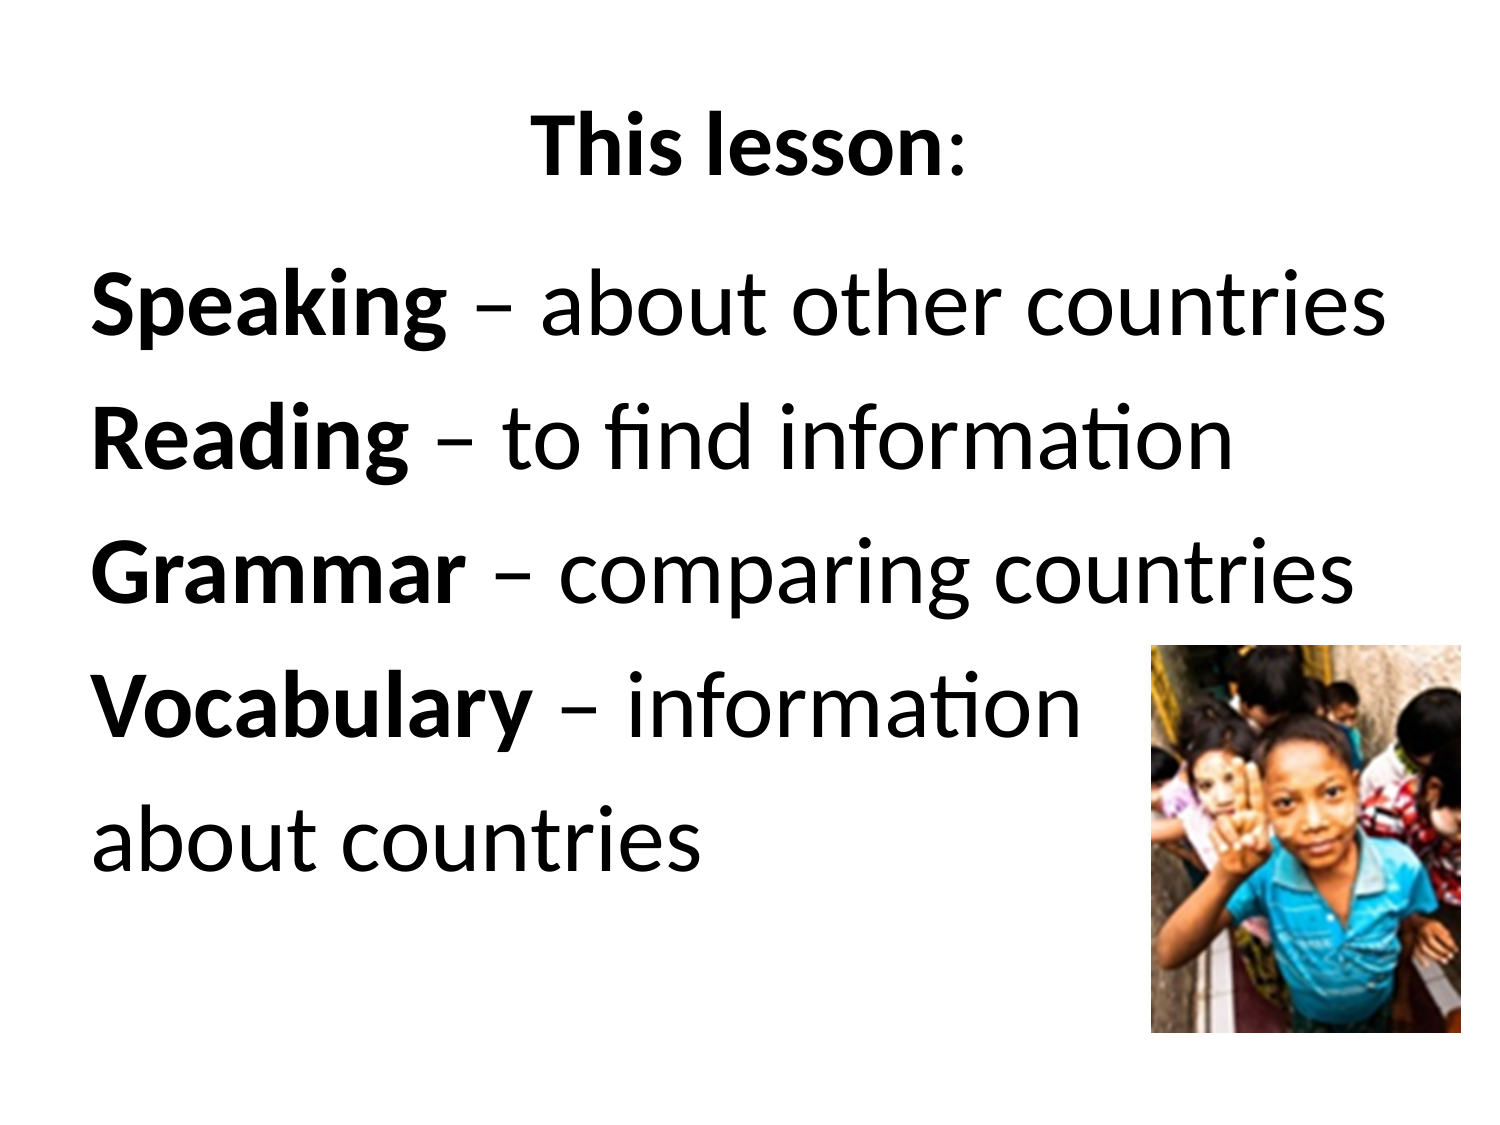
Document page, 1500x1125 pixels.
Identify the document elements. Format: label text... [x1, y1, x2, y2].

picture [1151, 644, 1461, 1033]
title This lesson: [75, 45, 1425, 231]
list Speaking – about other countries Reading – to find information Grammar – comparing countries Vocabulary – information about countries [75, 231, 1425, 1005]
